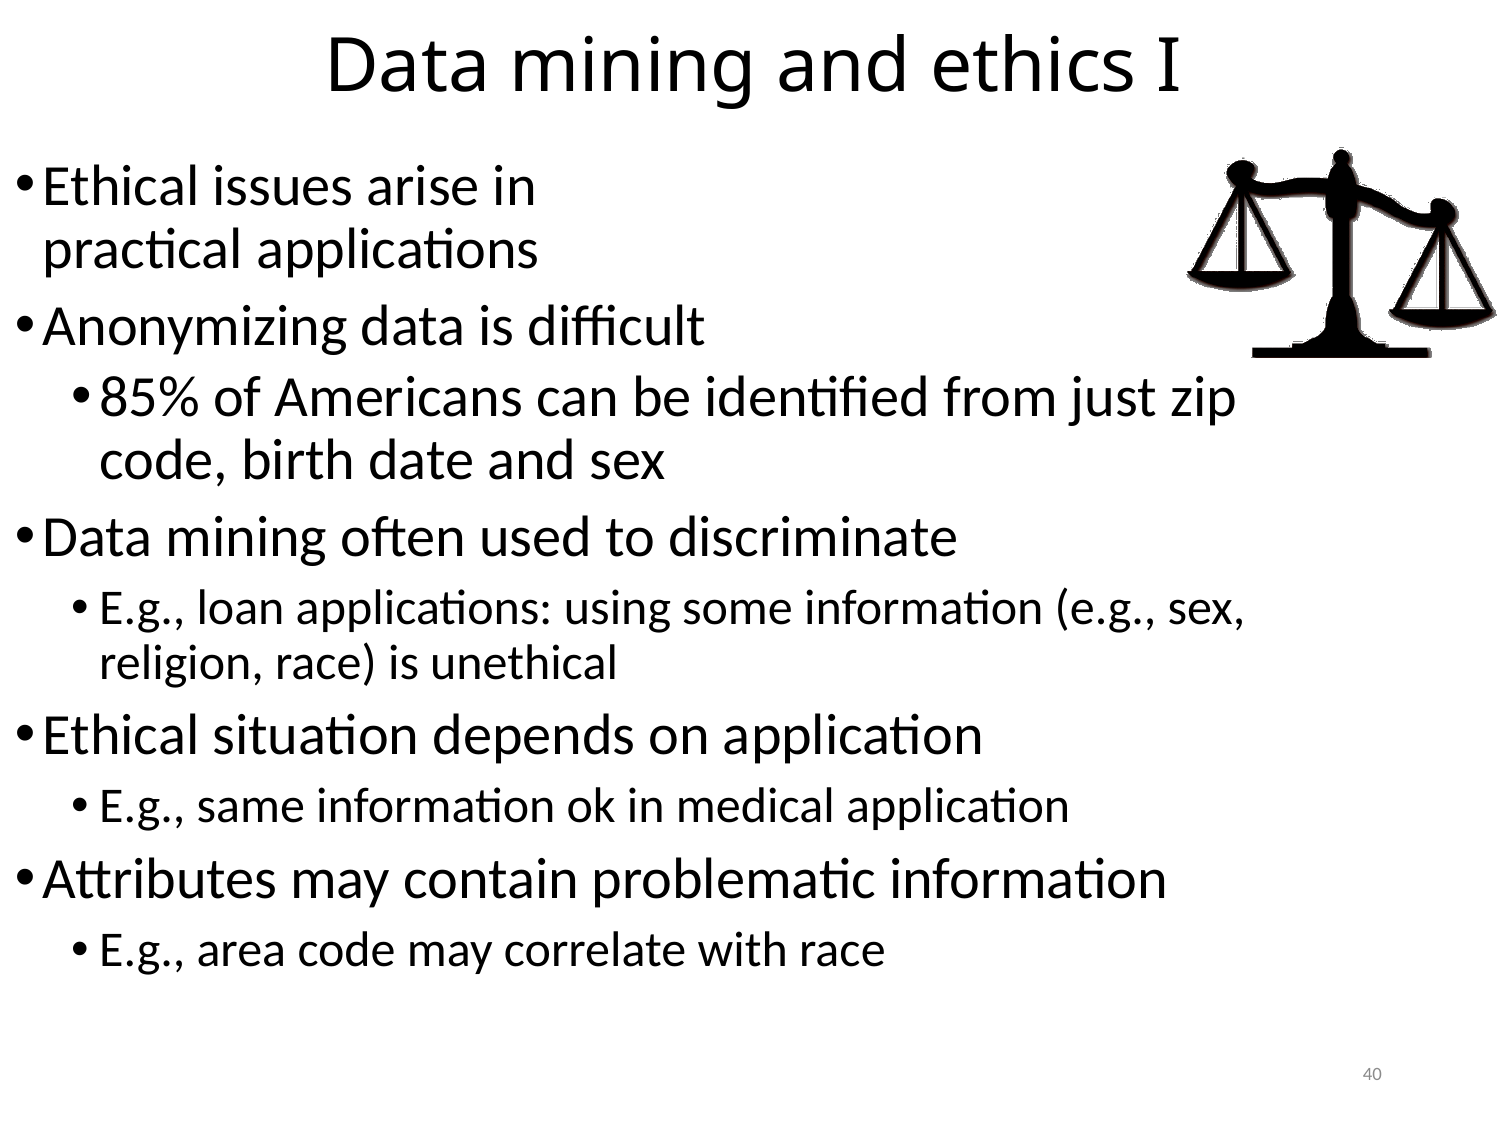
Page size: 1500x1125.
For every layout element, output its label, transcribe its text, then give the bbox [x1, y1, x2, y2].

title Data mining and ethics I [309, 0, 1500, 147]
list Ethical issues arise in practical applications Anonymizing data is difficult 85% of Americans can be identified from just zip code, birth date and sex Data mining often used to discriminate E.g., loan applications: using some information (e.g., sex, religion, race) is unethical Ethical situation depends on application E.g., same information ok in medical application Attributes may contain problematic information E.g., area code may correlate with race [0, 147, 1388, 986]
picture [1181, 147, 1500, 358]
slide_number 40 [1059, 1042, 1397, 1103]
